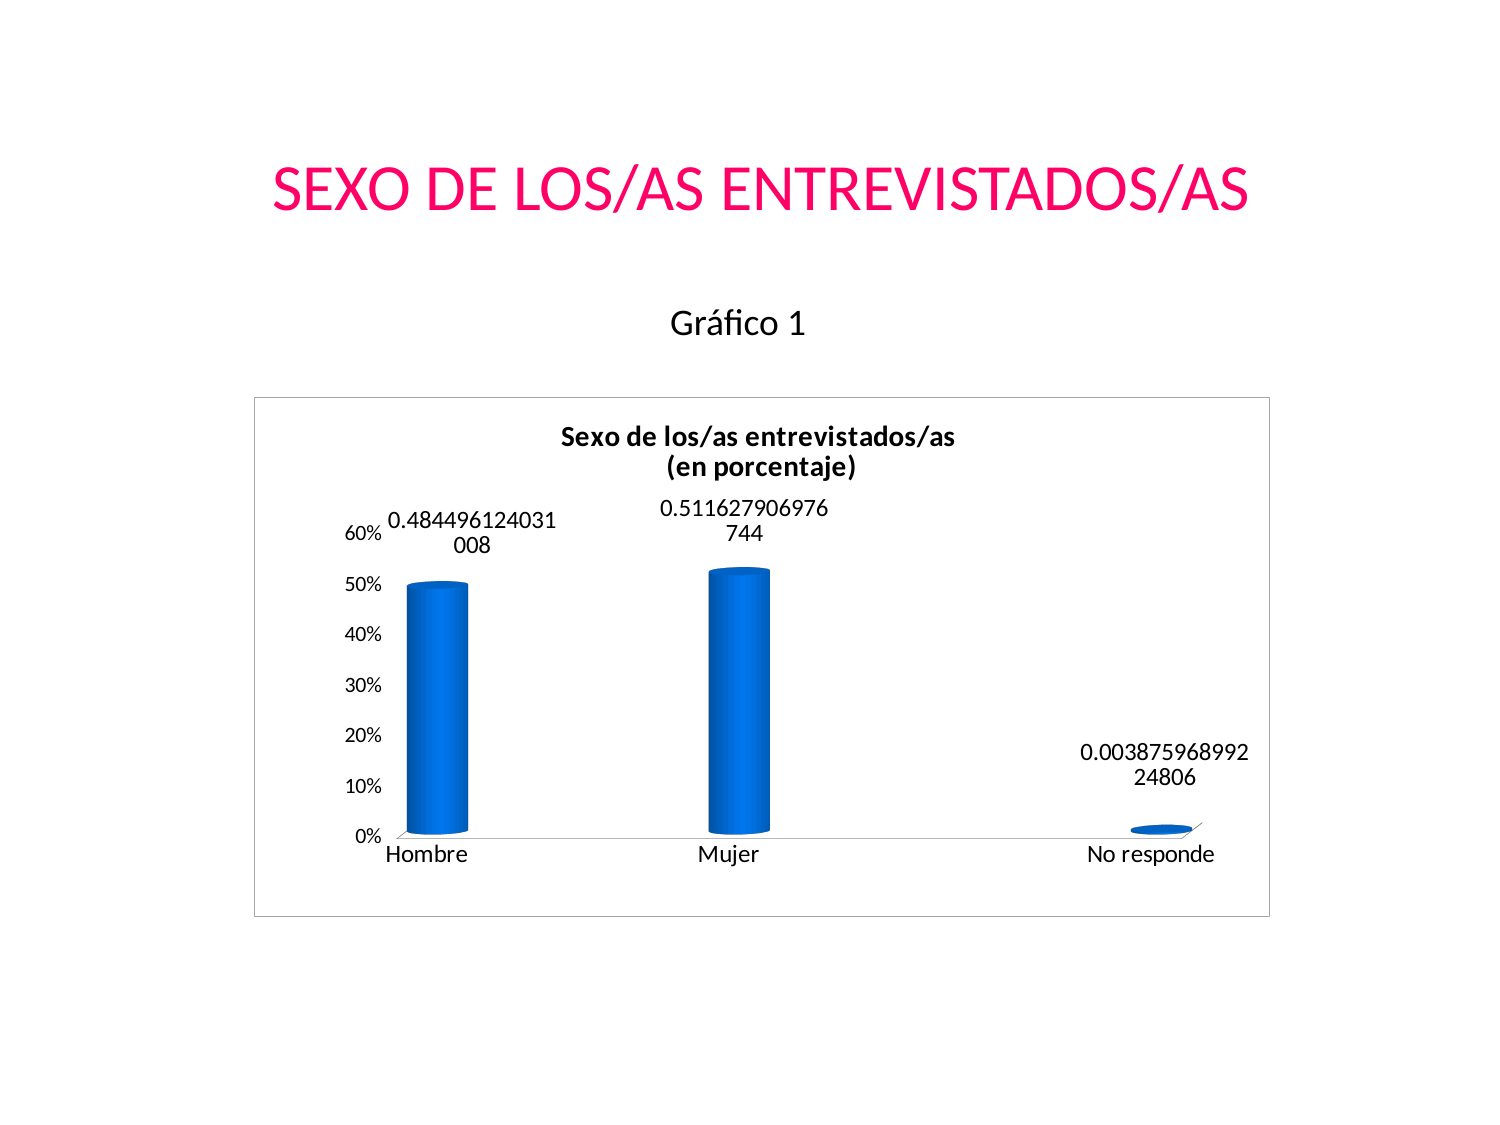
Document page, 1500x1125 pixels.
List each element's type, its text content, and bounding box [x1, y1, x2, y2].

text_box Gráfico 1 [655, 290, 833, 351]
chart [253, 396, 1270, 918]
text_box SEXO DE LOS/AS ENTREVISTADOS/AS [100, 137, 1424, 232]
